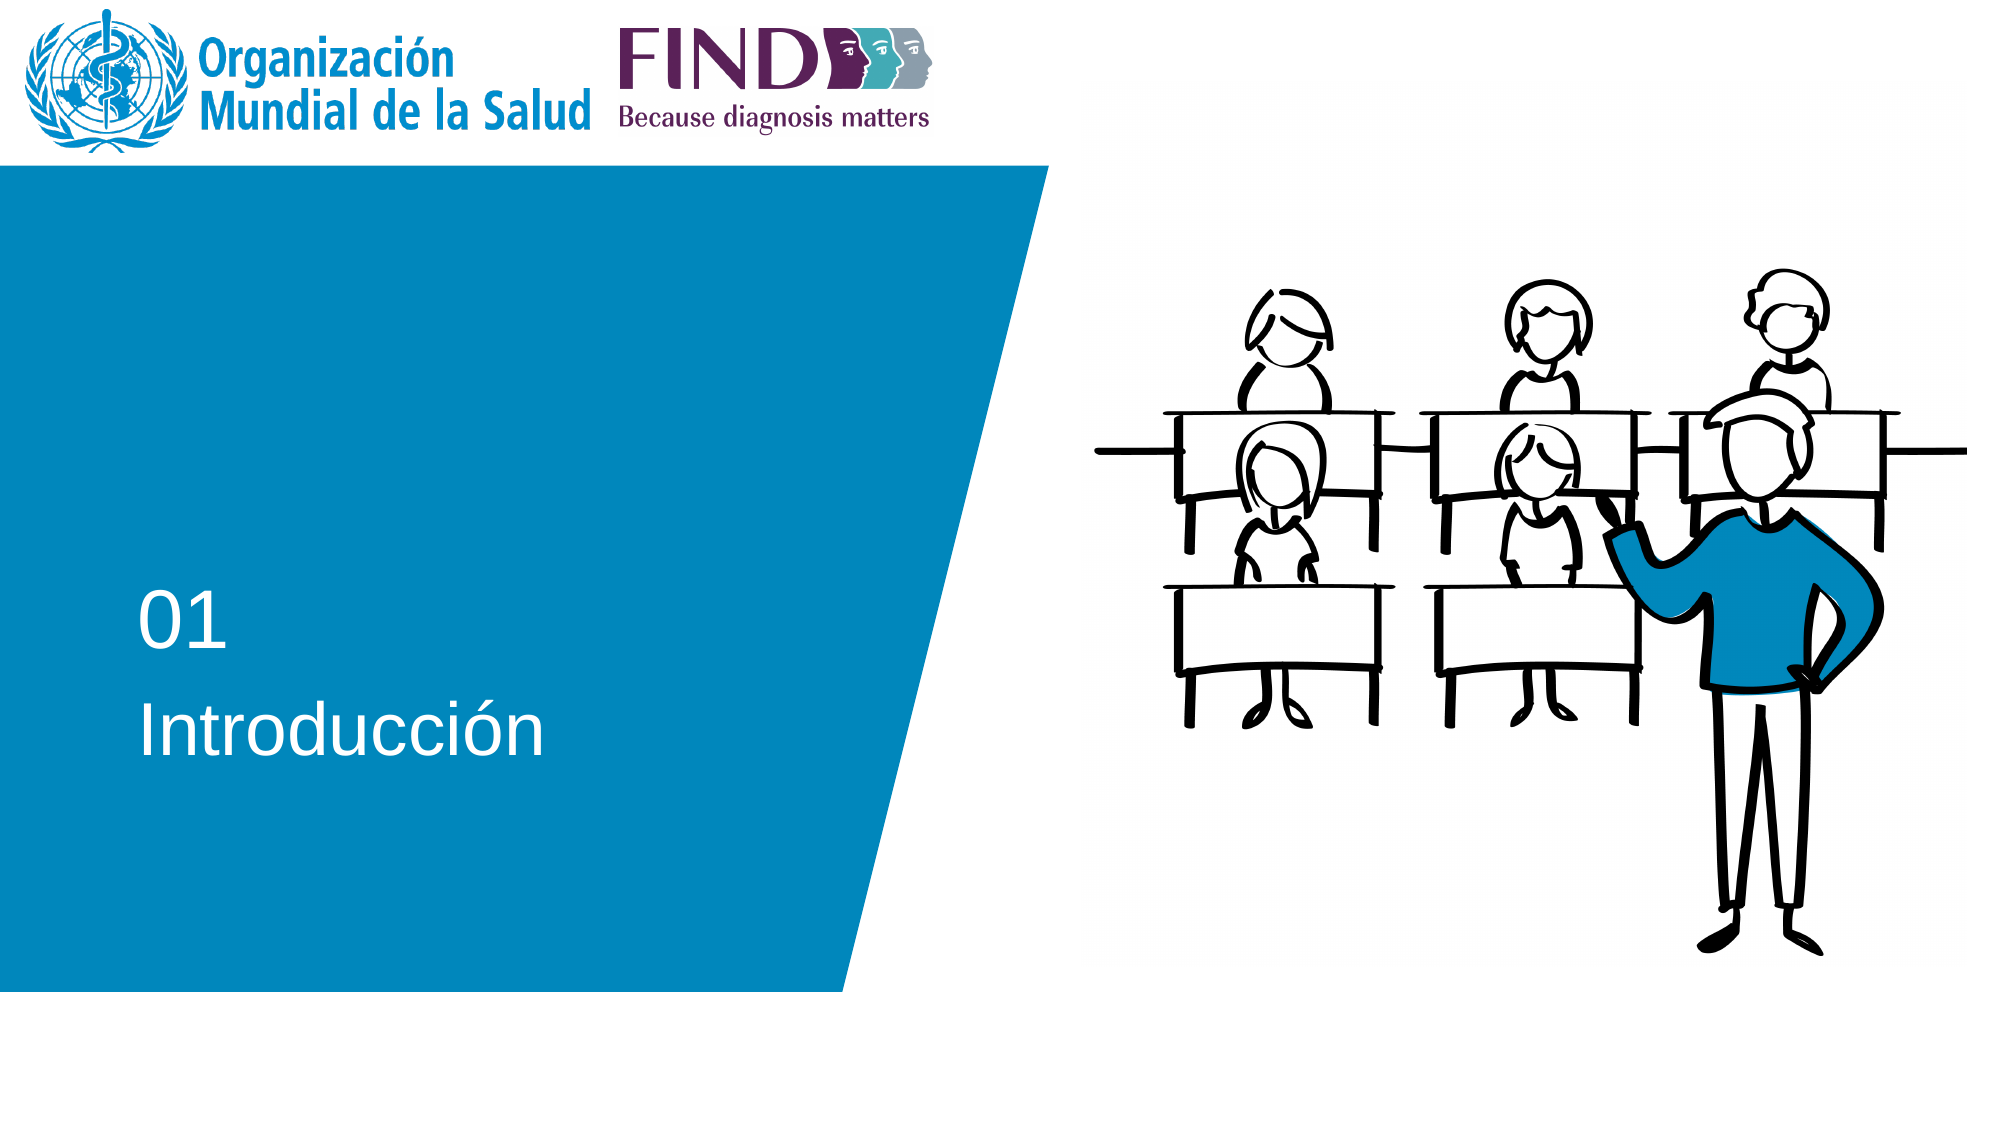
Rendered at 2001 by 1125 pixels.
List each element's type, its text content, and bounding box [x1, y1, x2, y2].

picture [75, 57, 91, 76]
picture [87, 82, 96, 90]
picture [133, 79, 149, 106]
picture [71, 108, 142, 131]
picture [109, 79, 113, 91]
picture [57, 96, 73, 114]
picture [141, 79, 160, 114]
picture [1081, 81, 1967, 967]
picture [133, 52, 149, 76]
picture [25, 9, 590, 153]
picture [125, 58, 136, 68]
picture [86, 46, 104, 61]
picture [64, 79, 72, 90]
picture [618, 26, 934, 137]
picture [79, 106, 104, 120]
picture [53, 41, 72, 76]
picture [128, 79, 138, 97]
picture [53, 79, 62, 91]
picture [75, 79, 88, 98]
title 01 [137, 184, 891, 667]
picture [110, 23, 143, 53]
picture [86, 96, 104, 109]
picture [94, 144, 119, 153]
picture [141, 41, 160, 76]
picture [576, 107, 583, 123]
picture [108, 60, 118, 66]
picture [94, 81, 104, 96]
picture [64, 41, 85, 76]
subtitle Introducción [137, 691, 793, 863]
